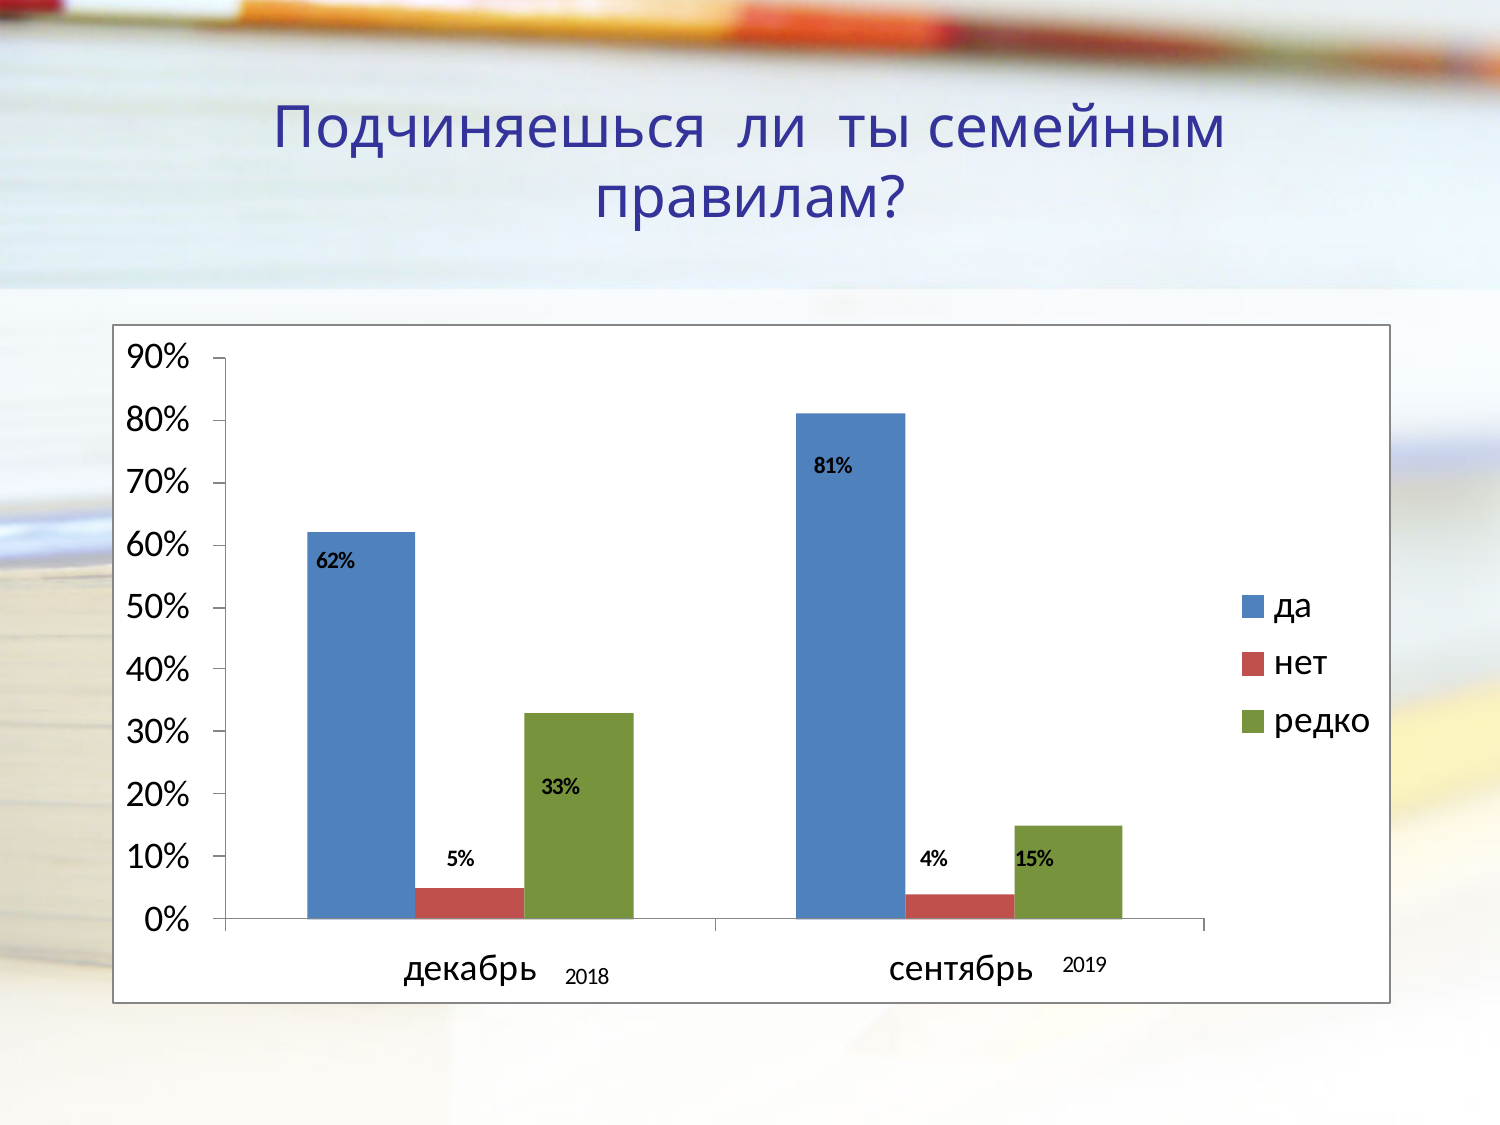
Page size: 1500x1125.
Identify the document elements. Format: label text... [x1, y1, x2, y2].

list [104, 316, 1396, 1009]
title Подчиняешься ли ты семейным правилам? [112, 99, 1388, 288]
picture [0, 0, 1500, 1125]
